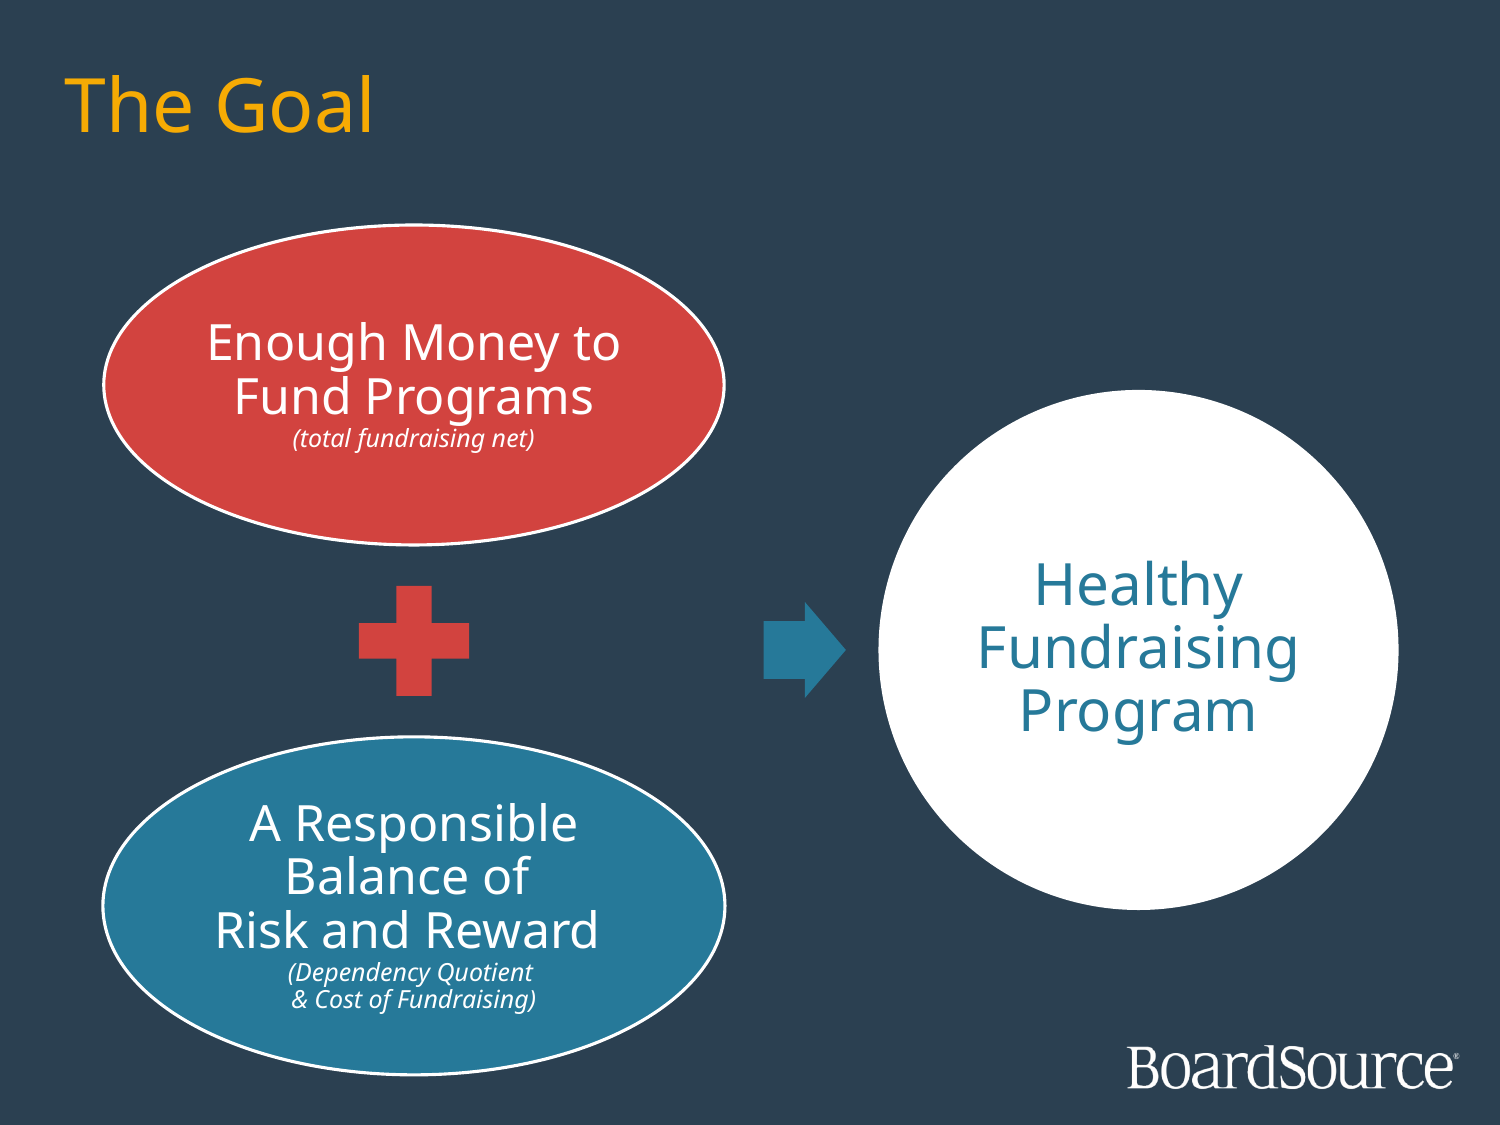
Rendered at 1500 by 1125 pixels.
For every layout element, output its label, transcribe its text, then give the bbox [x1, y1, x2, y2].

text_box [36, 224, 1463, 1076]
picture [1124, 1076, 1463, 1091]
text_box The Goal [50, 49, 1450, 155]
